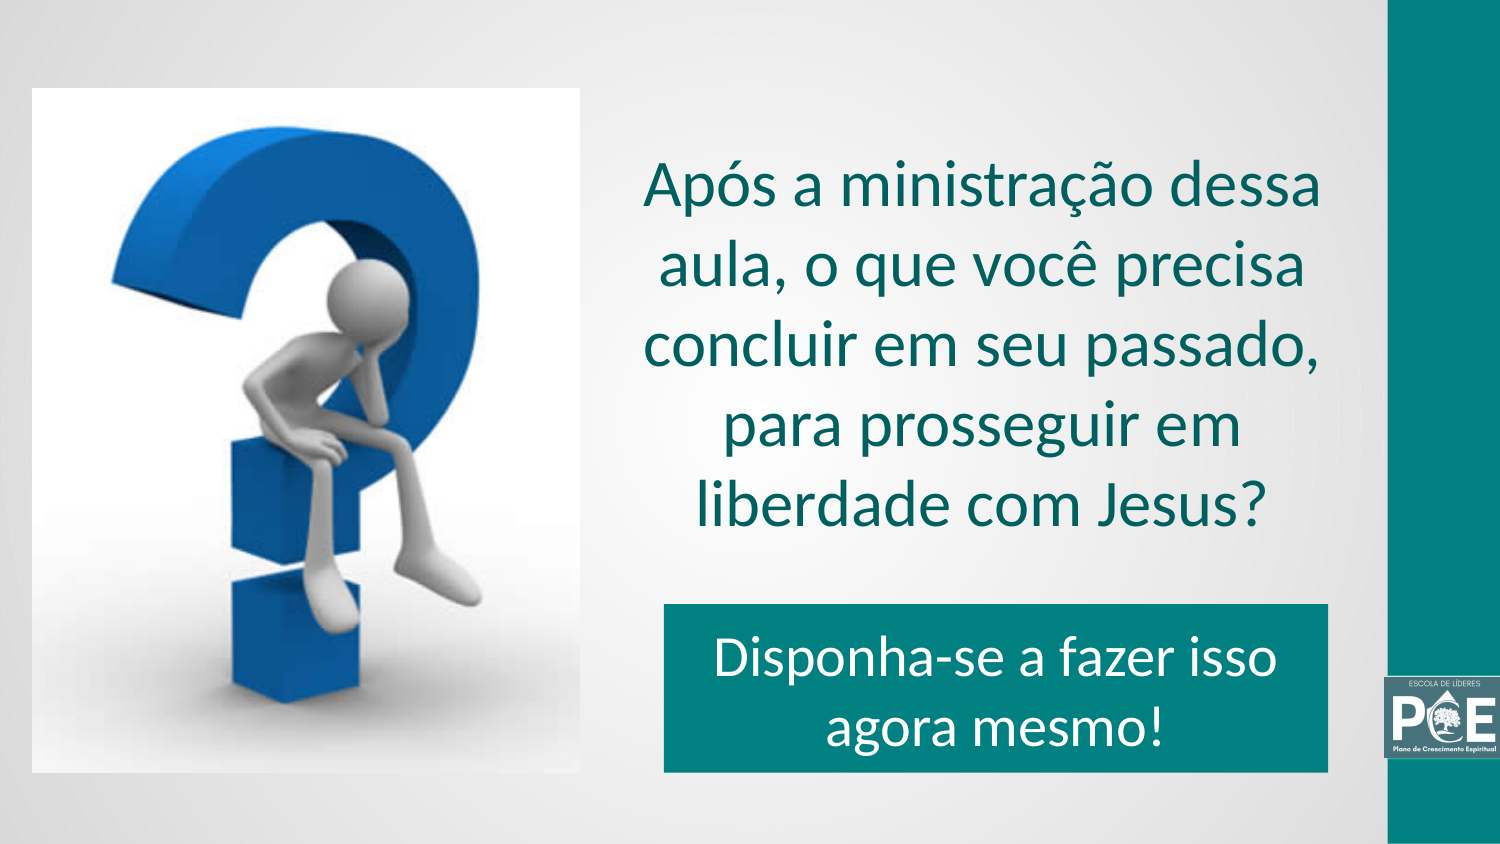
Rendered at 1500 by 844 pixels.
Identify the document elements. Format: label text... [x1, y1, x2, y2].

text_box Após a ministração dessa aula, o que você precisa concluir em seu passado, para prosseguir em liberdade com Jesus? [606, 132, 1359, 548]
picture [1384, 676, 1500, 758]
picture [32, 88, 581, 773]
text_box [663, 603, 1329, 773]
